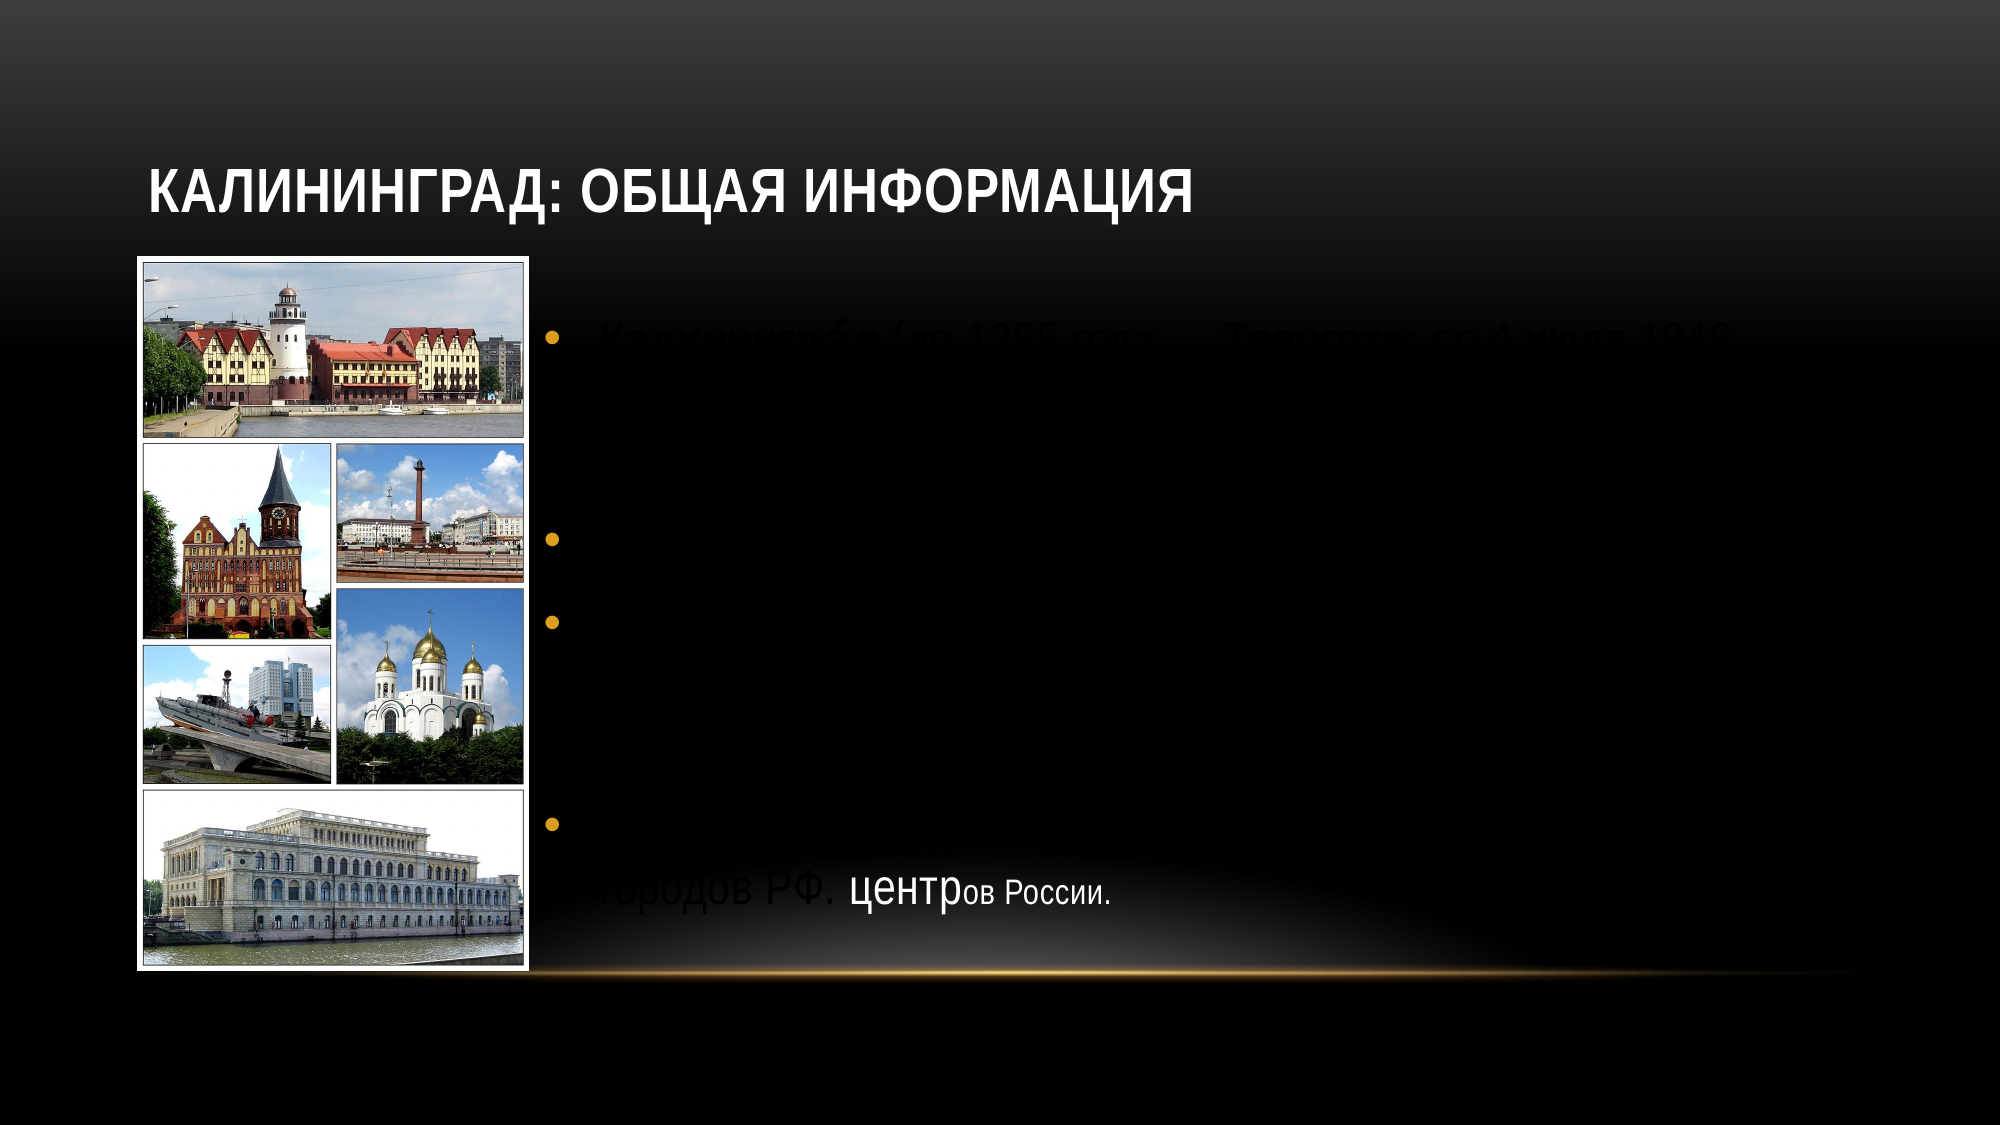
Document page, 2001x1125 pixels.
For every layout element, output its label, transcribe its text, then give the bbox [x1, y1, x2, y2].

list Калинингра́д (до 1255 года — Твангсте; до 4 июля 1946 года — Кёнигсберг, нем. Königsberg) — город в России, административный центр Калининградской области. Площадь — 224,7 км². Население — 453 461 чел. 2015г. (Калининград — второй по численности населения город Северо-Западного федерального округа). Калининград входит в число 25 крупнейших промышленных городов РФ. центров России. [528, 299, 1863, 1014]
title Калининград: общая информация [133, 45, 1867, 233]
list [137, 256, 529, 972]
picture [0, 0, 2000, 1125]
